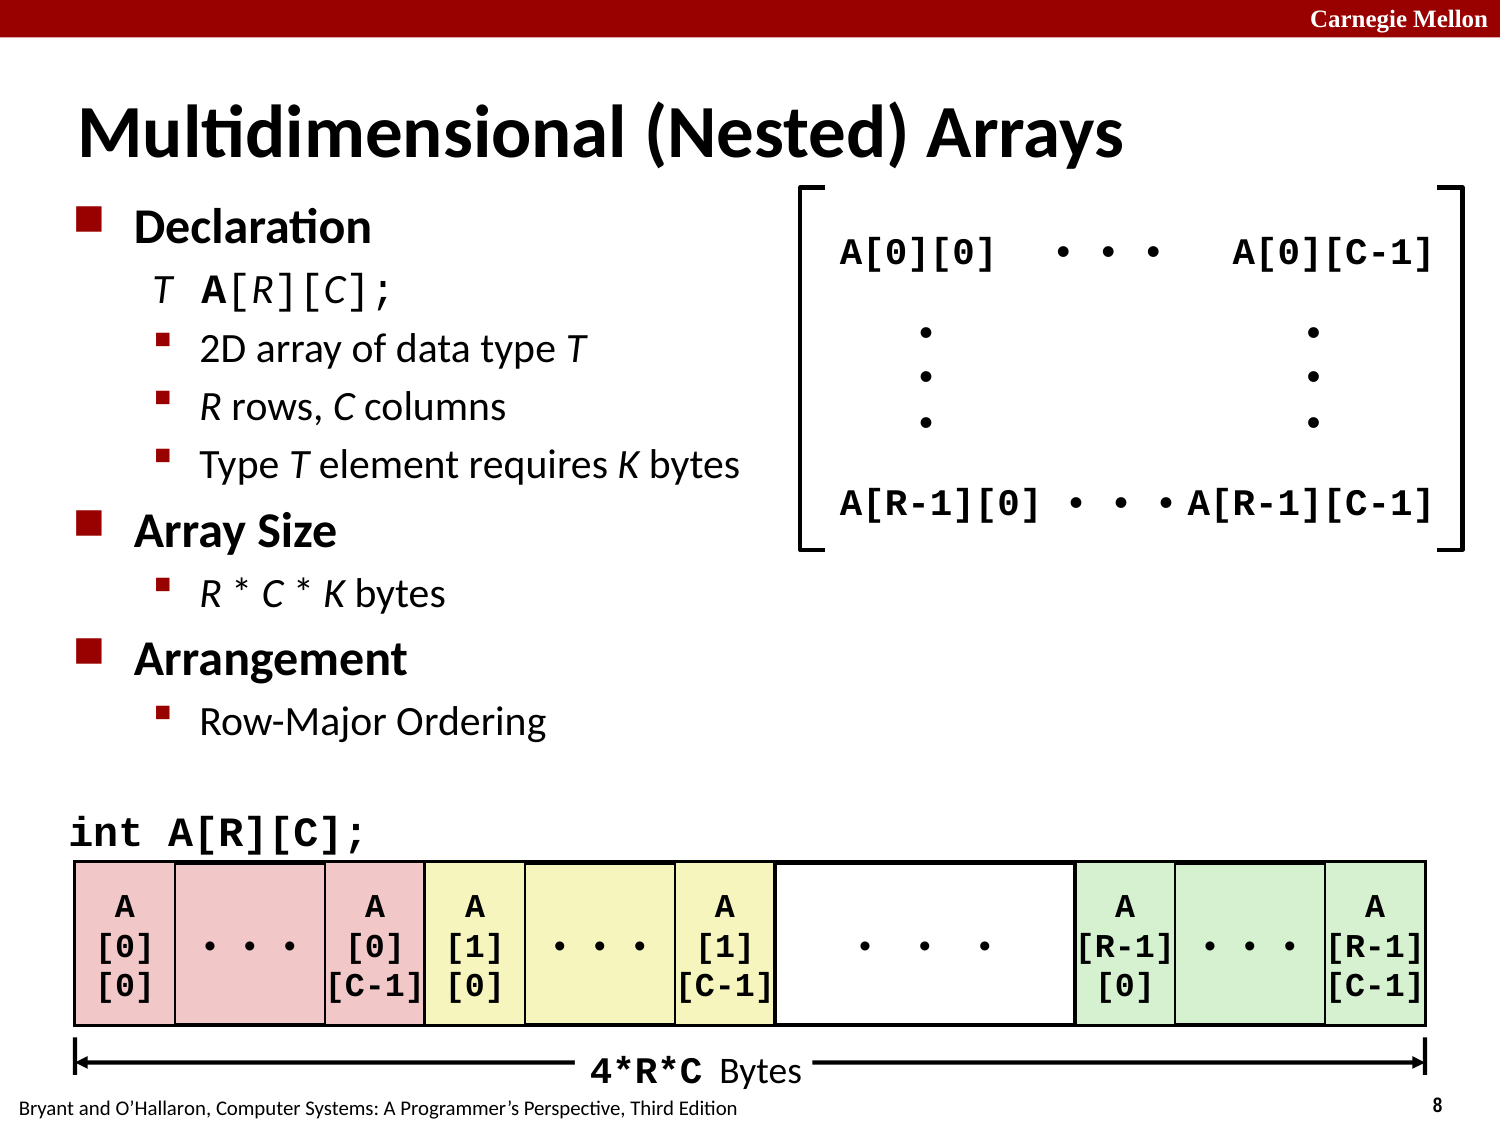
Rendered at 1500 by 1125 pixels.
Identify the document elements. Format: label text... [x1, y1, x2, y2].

list Declaration T A[R][C]; 2D array of data type T R rows, C columns Type T element requires K bytes Array Size R * C * K bytes Arrangement Row-Major Ordering [62, 185, 791, 738]
text_box [813, 1056, 1426, 1069]
text_box 4*R*C Bytes [574, 1037, 813, 1100]
text_box [75, 1056, 574, 1069]
title Multidimensional (Nested) Arrays [62, 80, 1388, 176]
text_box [799, 187, 1463, 551]
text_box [74, 862, 1426, 1026]
text_box int A[R][C]; [53, 796, 384, 862]
